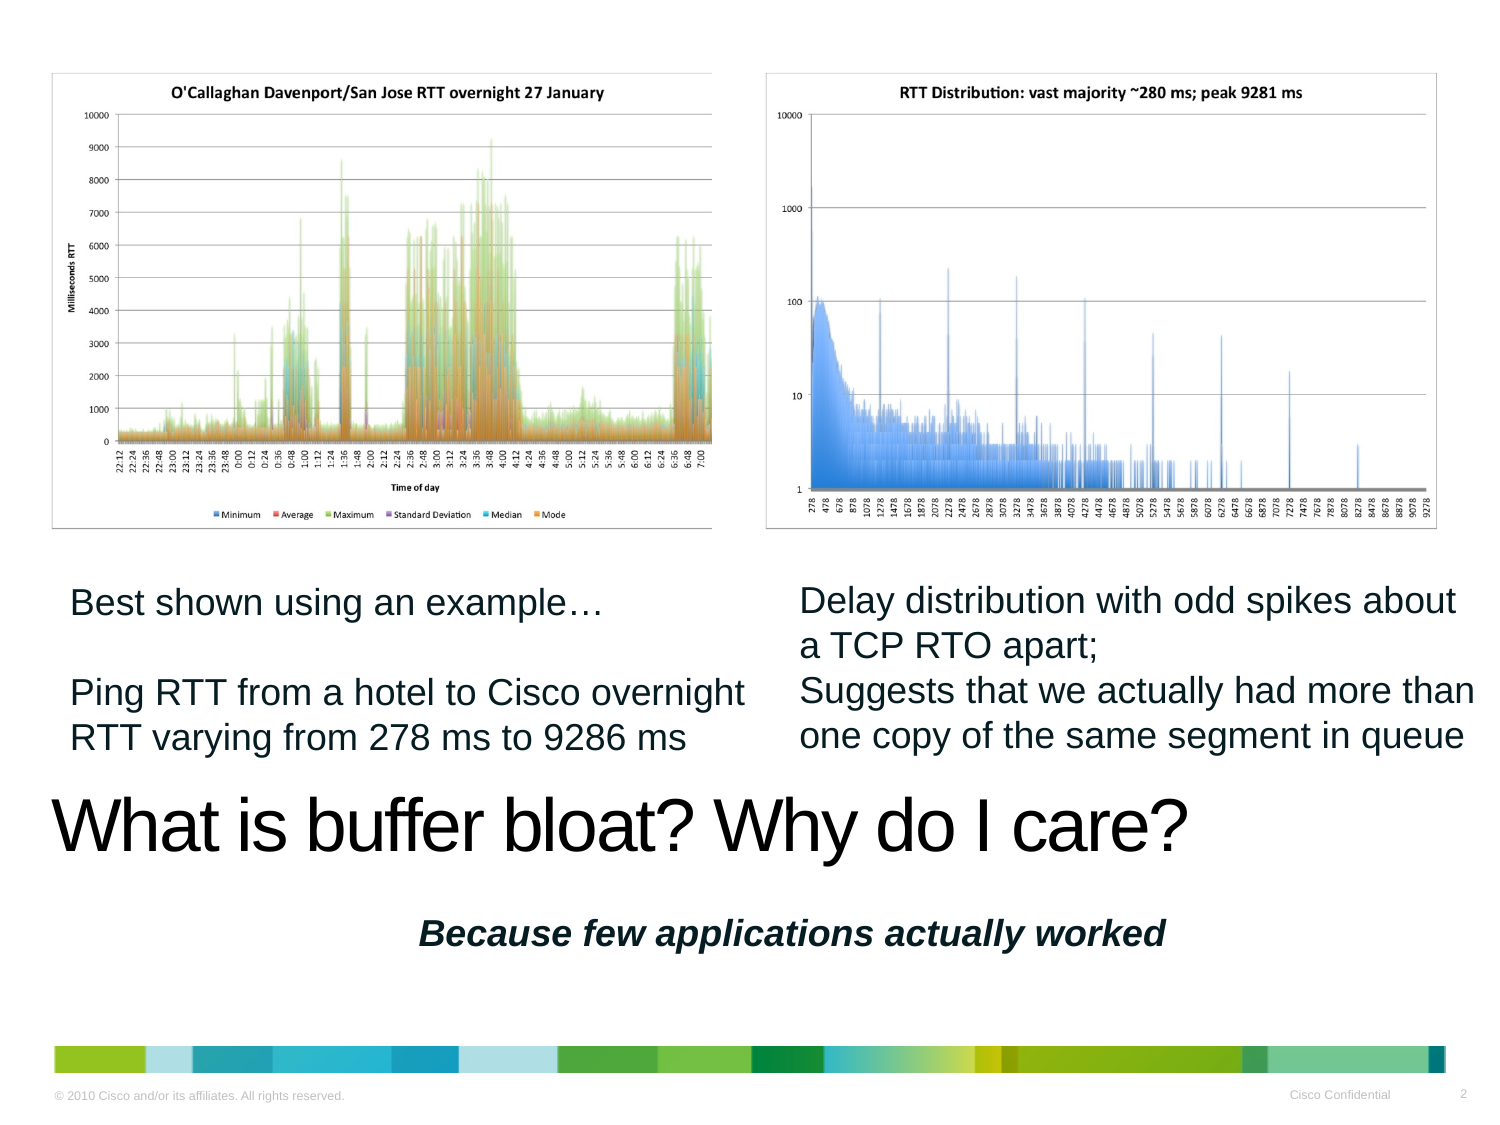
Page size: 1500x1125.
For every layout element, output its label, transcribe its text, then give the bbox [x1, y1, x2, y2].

text_box Best shown using an example… Ping RTT from a hotel to Cisco overnight RTT varying from 278 ms to 9286 ms [55, 617, 761, 766]
text_box Delay distribution with odd spikes about a TCP RTO apart; Suggests that we actually had more than one copy of the same segment in queue [784, 616, 1500, 764]
text_box Because few applications actually worked [403, 902, 1182, 962]
title What is buffer bloat? Why do I care? [37, 767, 1442, 874]
picture [54, 1046, 1446, 1073]
picture [0, 0, 1500, 610]
